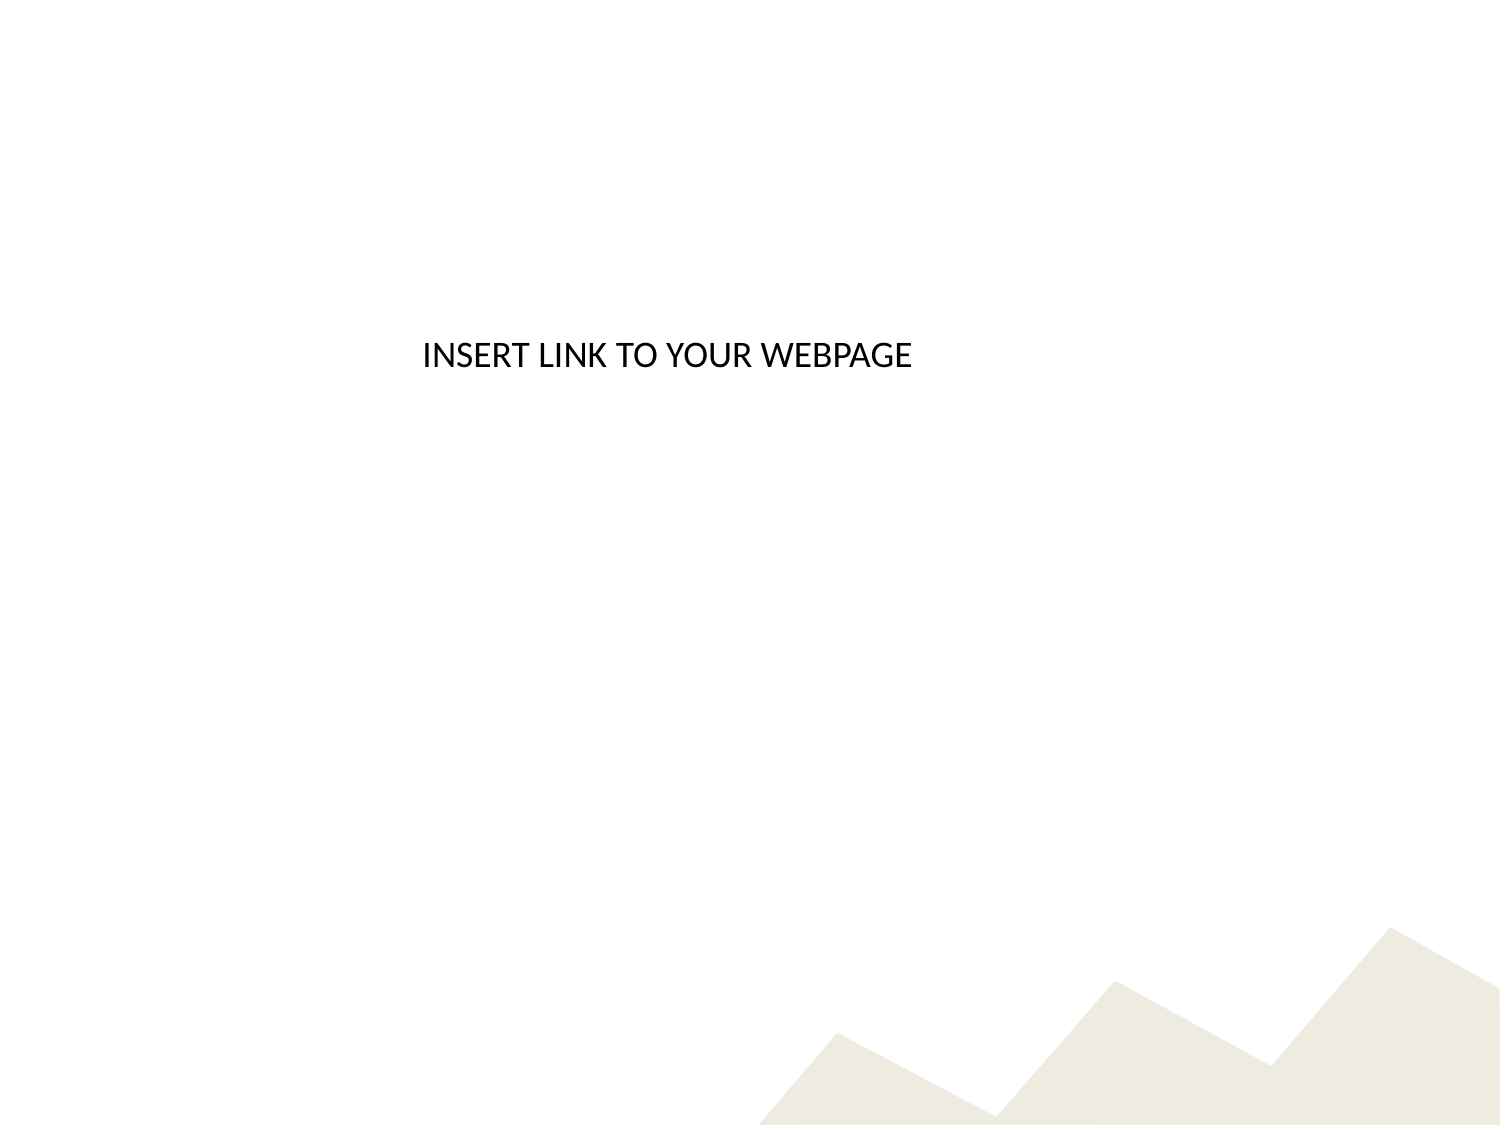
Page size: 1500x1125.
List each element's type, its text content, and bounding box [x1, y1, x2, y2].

text_box INSERT LINK TO YOUR WEBPAGE [407, 322, 934, 383]
